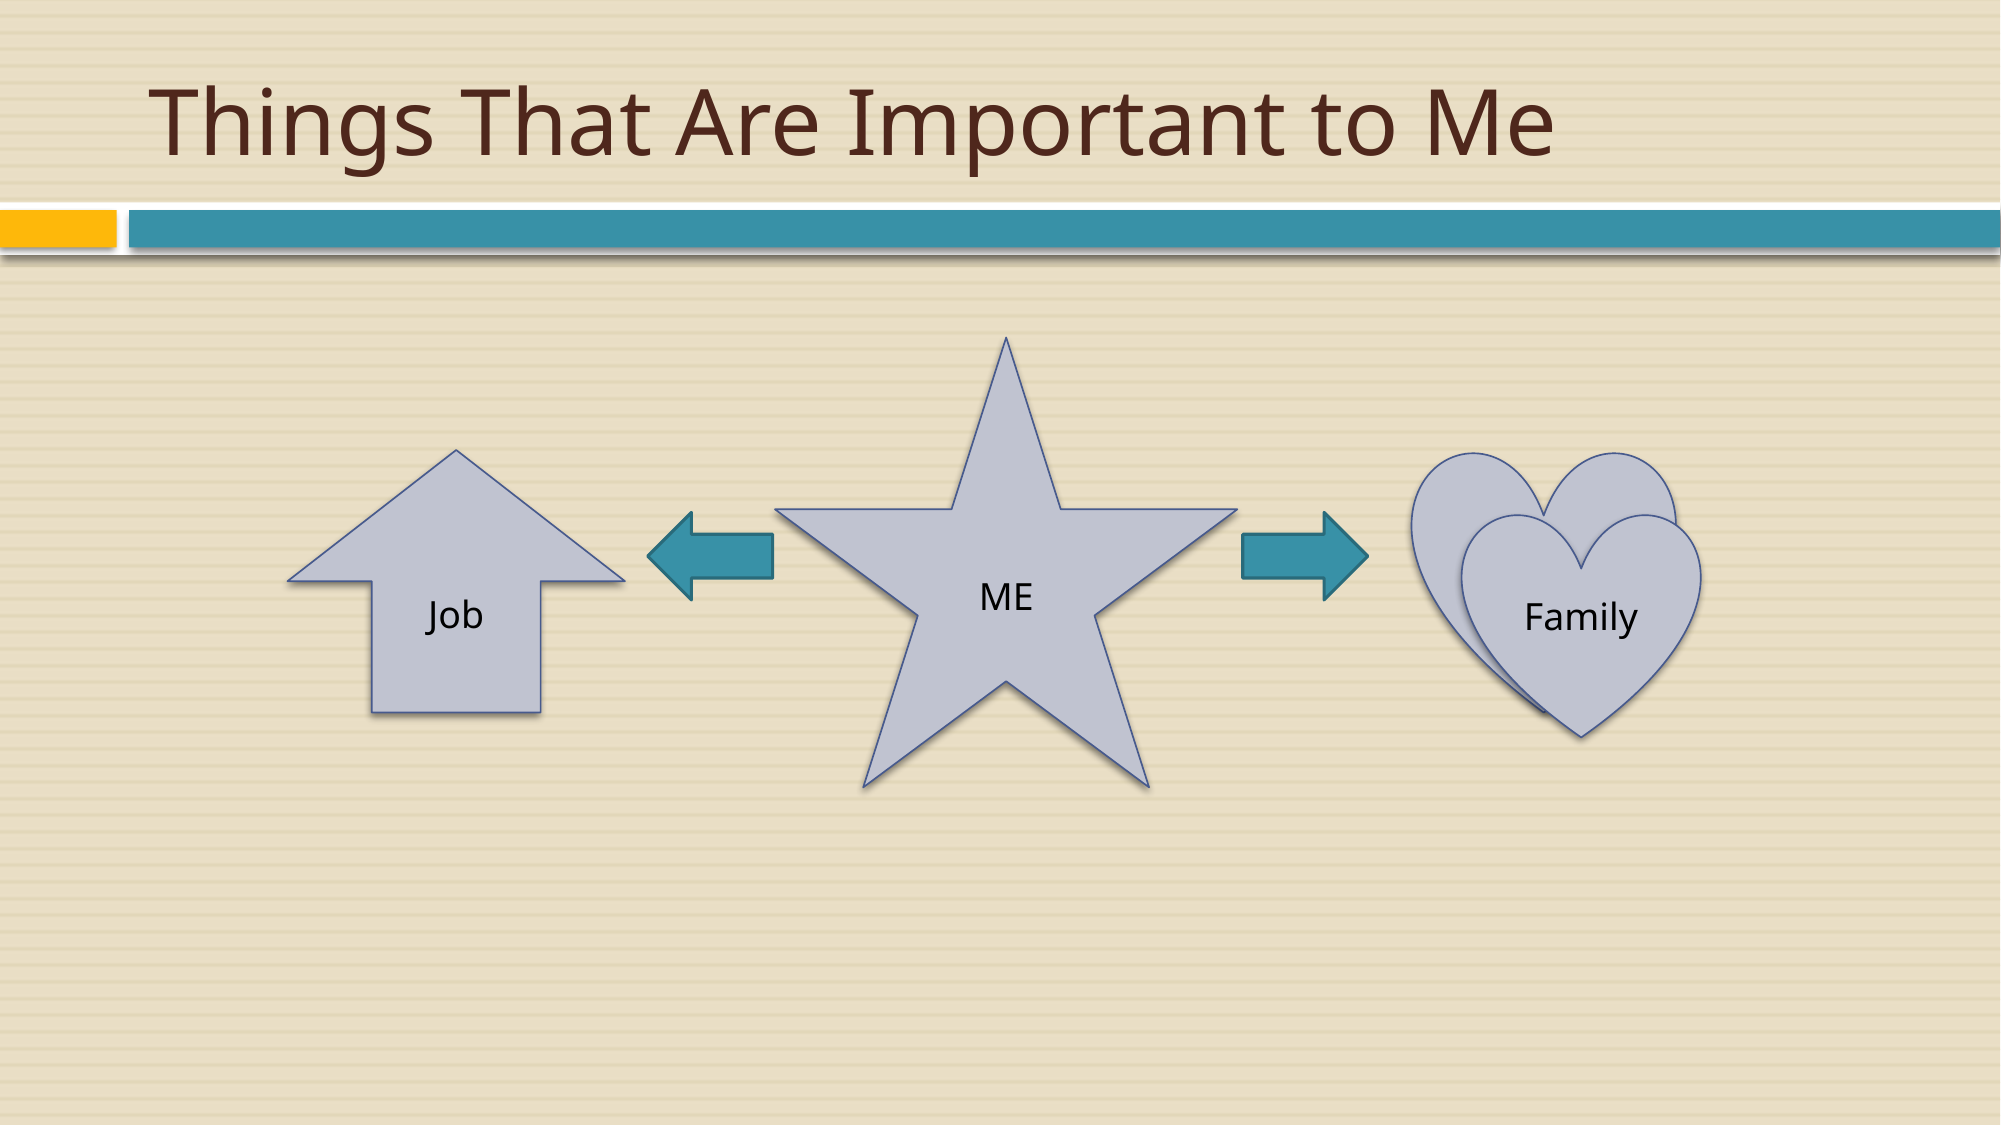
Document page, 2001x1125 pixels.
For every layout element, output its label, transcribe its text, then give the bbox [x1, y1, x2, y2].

text_box ME [774, 336, 1239, 789]
text_box [646, 510, 775, 602]
text_box [1410, 452, 1677, 681]
text_box Job [286, 449, 626, 714]
text_box [1241, 510, 1369, 602]
text_box Family [1460, 514, 1702, 739]
title Things That Are Important to Me [133, 37, 1917, 200]
